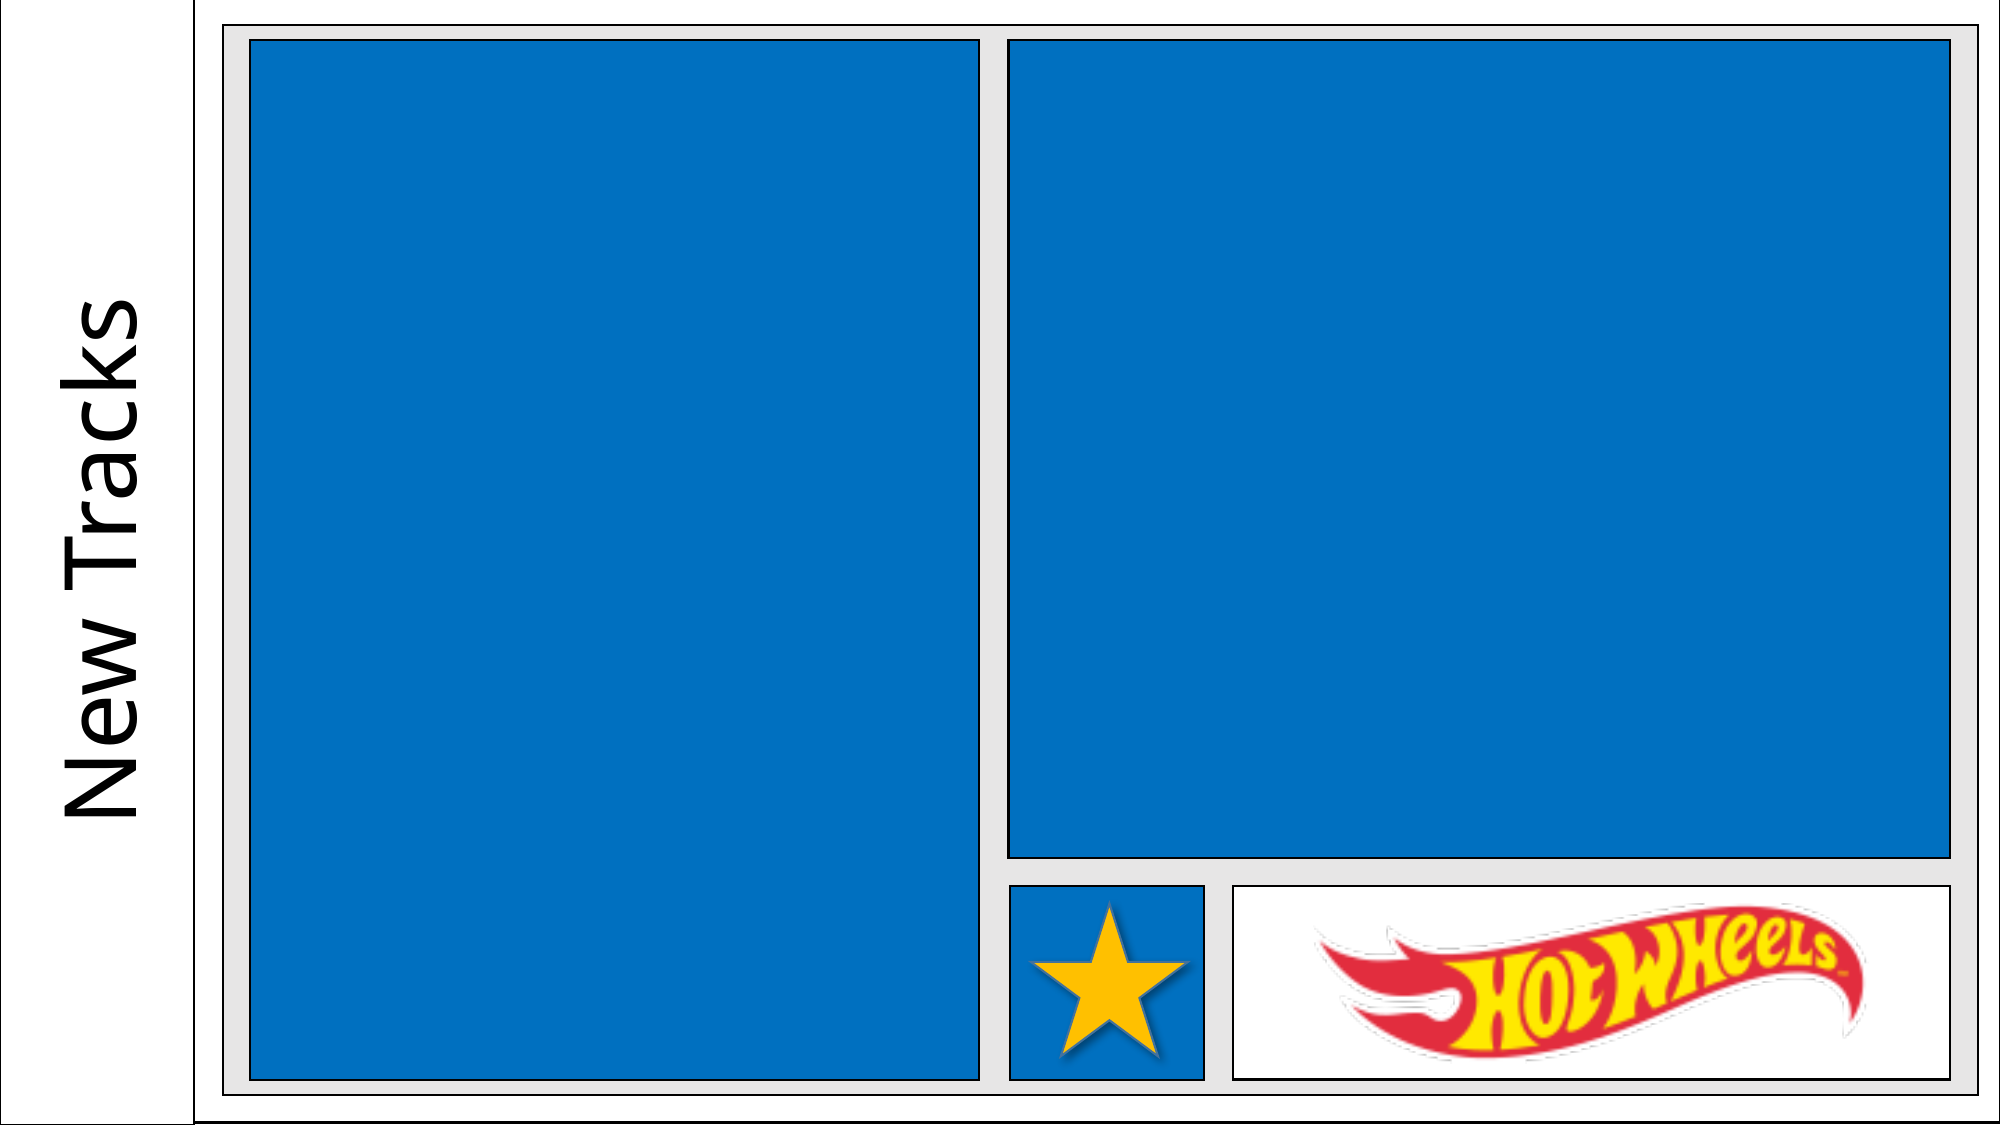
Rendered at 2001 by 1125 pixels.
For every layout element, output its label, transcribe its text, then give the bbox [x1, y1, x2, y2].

title New Tracks [15, 40, 166, 1083]
text_box [1007, 39, 1951, 859]
text_box [1232, 885, 1951, 1081]
text_box [0, 0, 195, 1125]
text_box [249, 39, 980, 1081]
text_box [222, 24, 1979, 1096]
picture [1313, 902, 1869, 1064]
text_box [1027, 900, 1192, 1060]
text_box [1009, 885, 1205, 1081]
text_box [195, 0, 2000, 1124]
